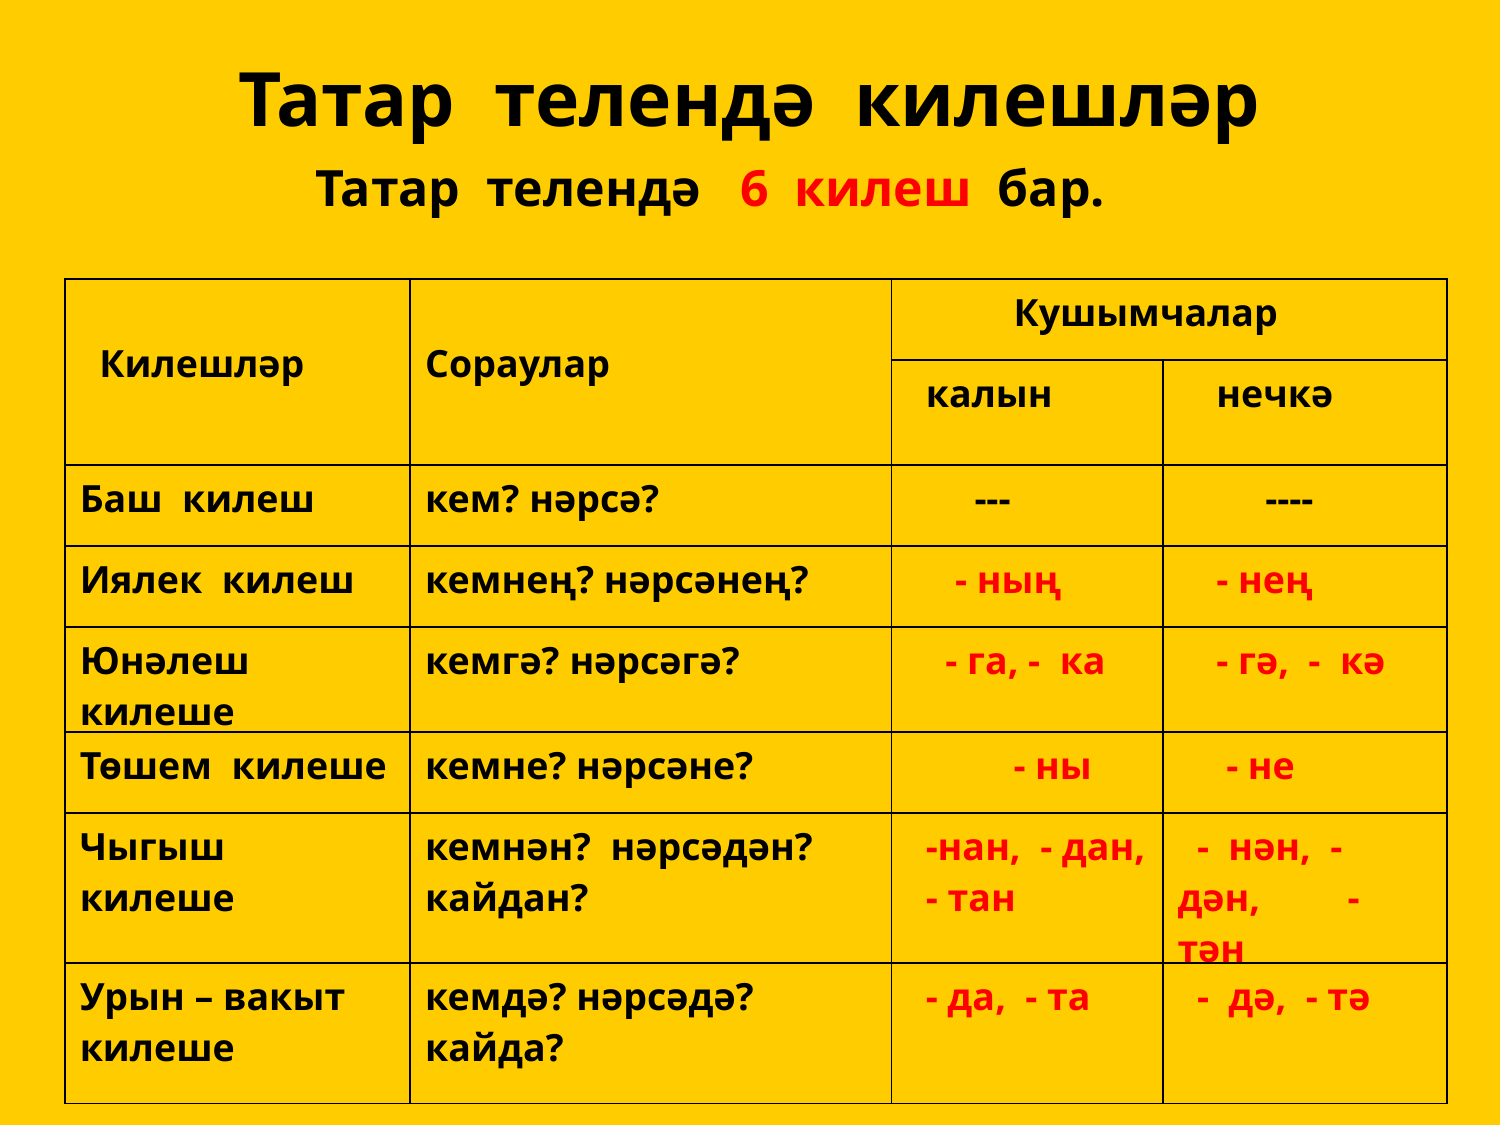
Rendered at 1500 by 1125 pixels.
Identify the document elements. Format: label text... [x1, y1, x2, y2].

table_cell Урын – вакыт килеше [66, 964, 409, 1103]
table_cell калын [892, 361, 1162, 464]
table_header Килешләр [66, 280, 409, 464]
table_cell - да, - та [892, 964, 1162, 1103]
table_cell Юнәлеш килеше [66, 628, 409, 731]
table_cell Чыгыш килеше [66, 814, 409, 962]
table_cell кемнән? нәрсәдән? кайдан? [411, 814, 891, 962]
table_cell - не [1164, 733, 1446, 812]
table_header Кушымчалар [892, 280, 1446, 359]
table_header Сораулар [411, 280, 891, 464]
table_cell кемгә? нәрсәгә? [411, 628, 891, 731]
text_box Татар телендә 6 килеш бар. [301, 148, 1199, 224]
table_cell - дә, - тә [1164, 964, 1446, 1103]
table_cell Баш килеш [66, 466, 409, 545]
table_cell - нән, - дән, - тән [1164, 814, 1446, 962]
table_cell --- [892, 466, 1162, 545]
table_cell нечкә [1164, 361, 1446, 464]
table_cell - нең [1164, 547, 1446, 626]
table_cell Иялек килеш [66, 547, 409, 626]
table_cell кемдә? нәрсәдә? кайда? [411, 964, 891, 1103]
table_cell ---- [1164, 466, 1446, 545]
table_cell -нан, - дан, - тан [892, 814, 1162, 962]
table_cell - ны [892, 733, 1162, 812]
table_cell кемнең? нәрсәнең? [411, 547, 891, 626]
table_cell - га, - ка [892, 628, 1162, 731]
table_cell Төшем килеше [66, 733, 409, 812]
table_cell - гә, - кә [1164, 628, 1446, 731]
table_cell кемне? нәрсәне? [411, 733, 891, 812]
table_cell - ның [892, 547, 1162, 626]
title Татар телендә килешләр [75, 45, 1425, 149]
table_cell кем? нәрсә? [411, 466, 891, 545]
